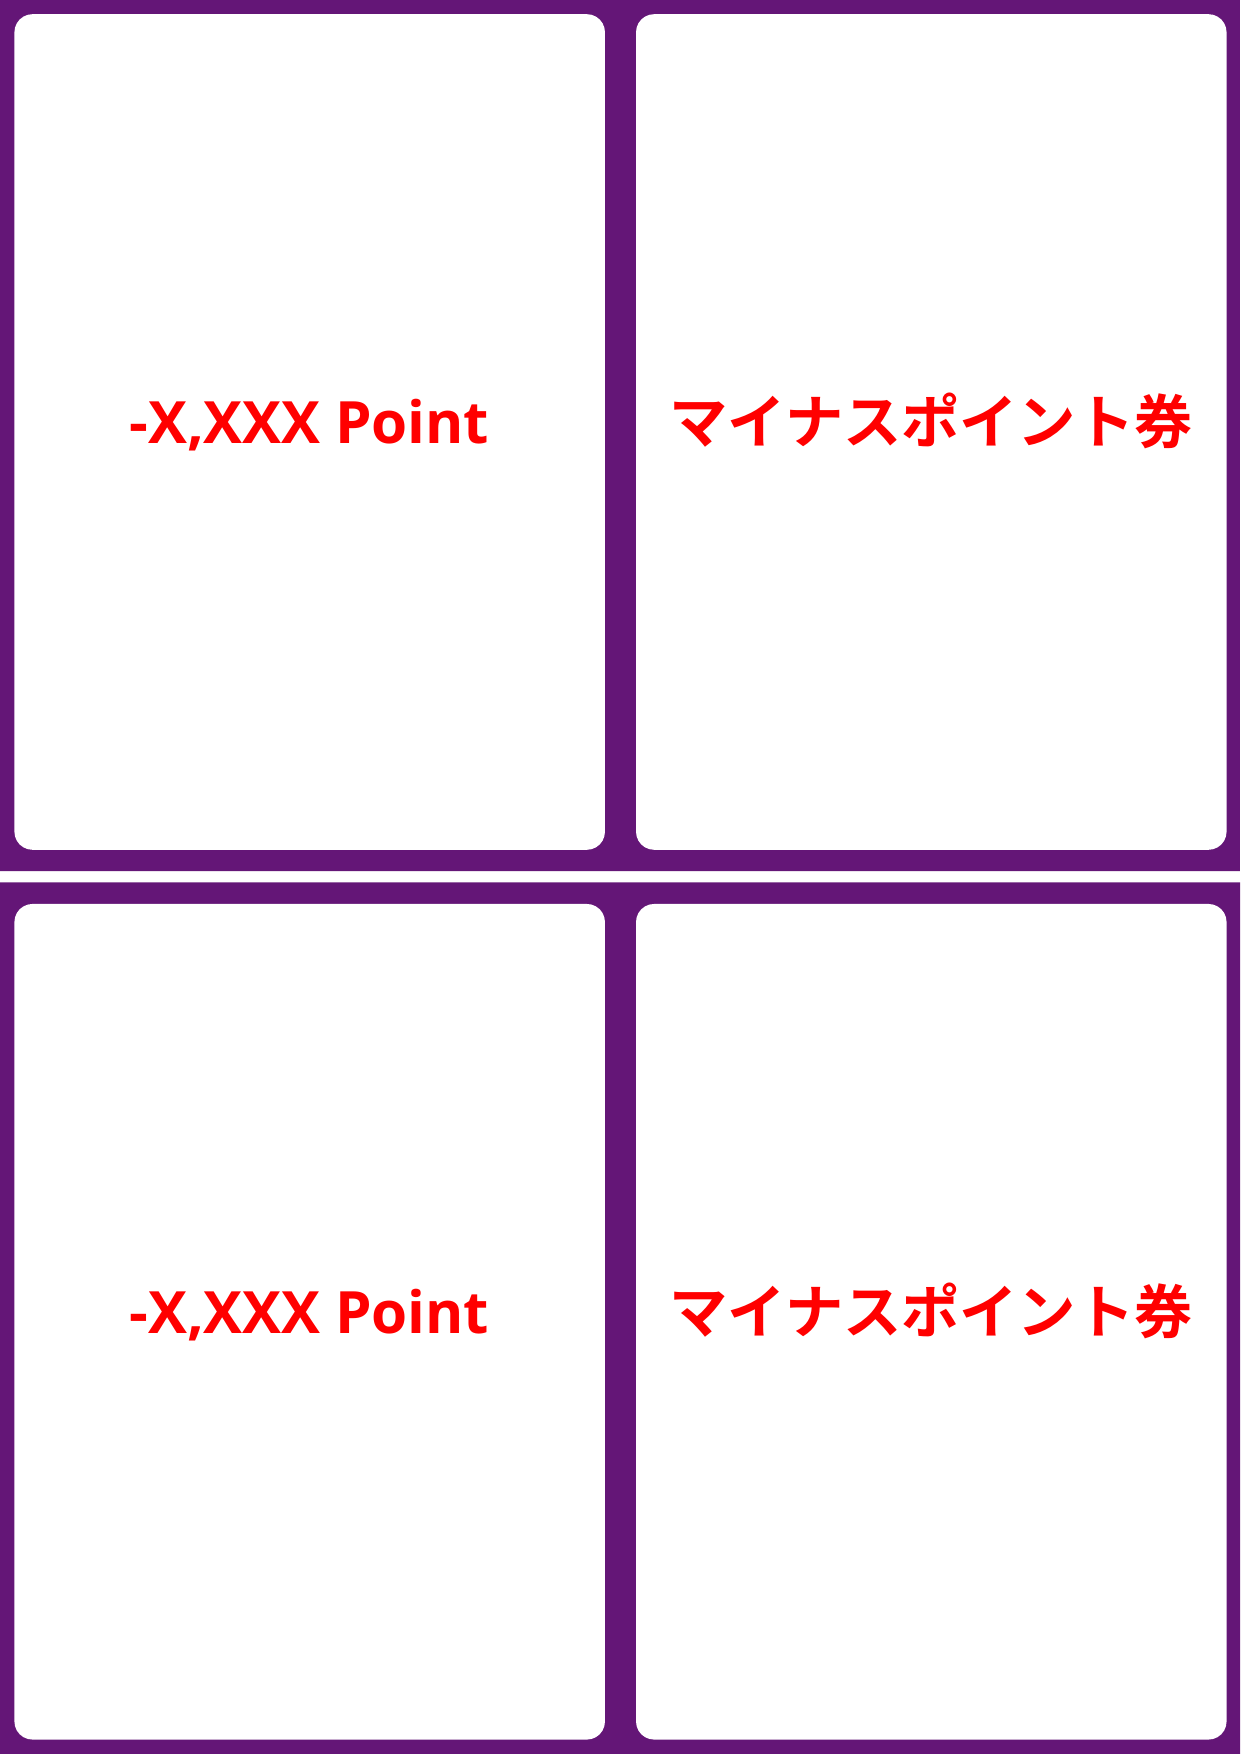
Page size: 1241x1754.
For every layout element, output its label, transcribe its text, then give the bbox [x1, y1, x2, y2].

text_box [0, 881, 1241, 1754]
text_box マイナスポイント券 [634, 13, 1228, 851]
text_box -X,XXX Point [13, 13, 606, 851]
text_box [0, 0, 1241, 872]
text_box マイナスポイント券 [634, 902, 1228, 1741]
text_box -X,XXX Point [13, 902, 606, 1741]
